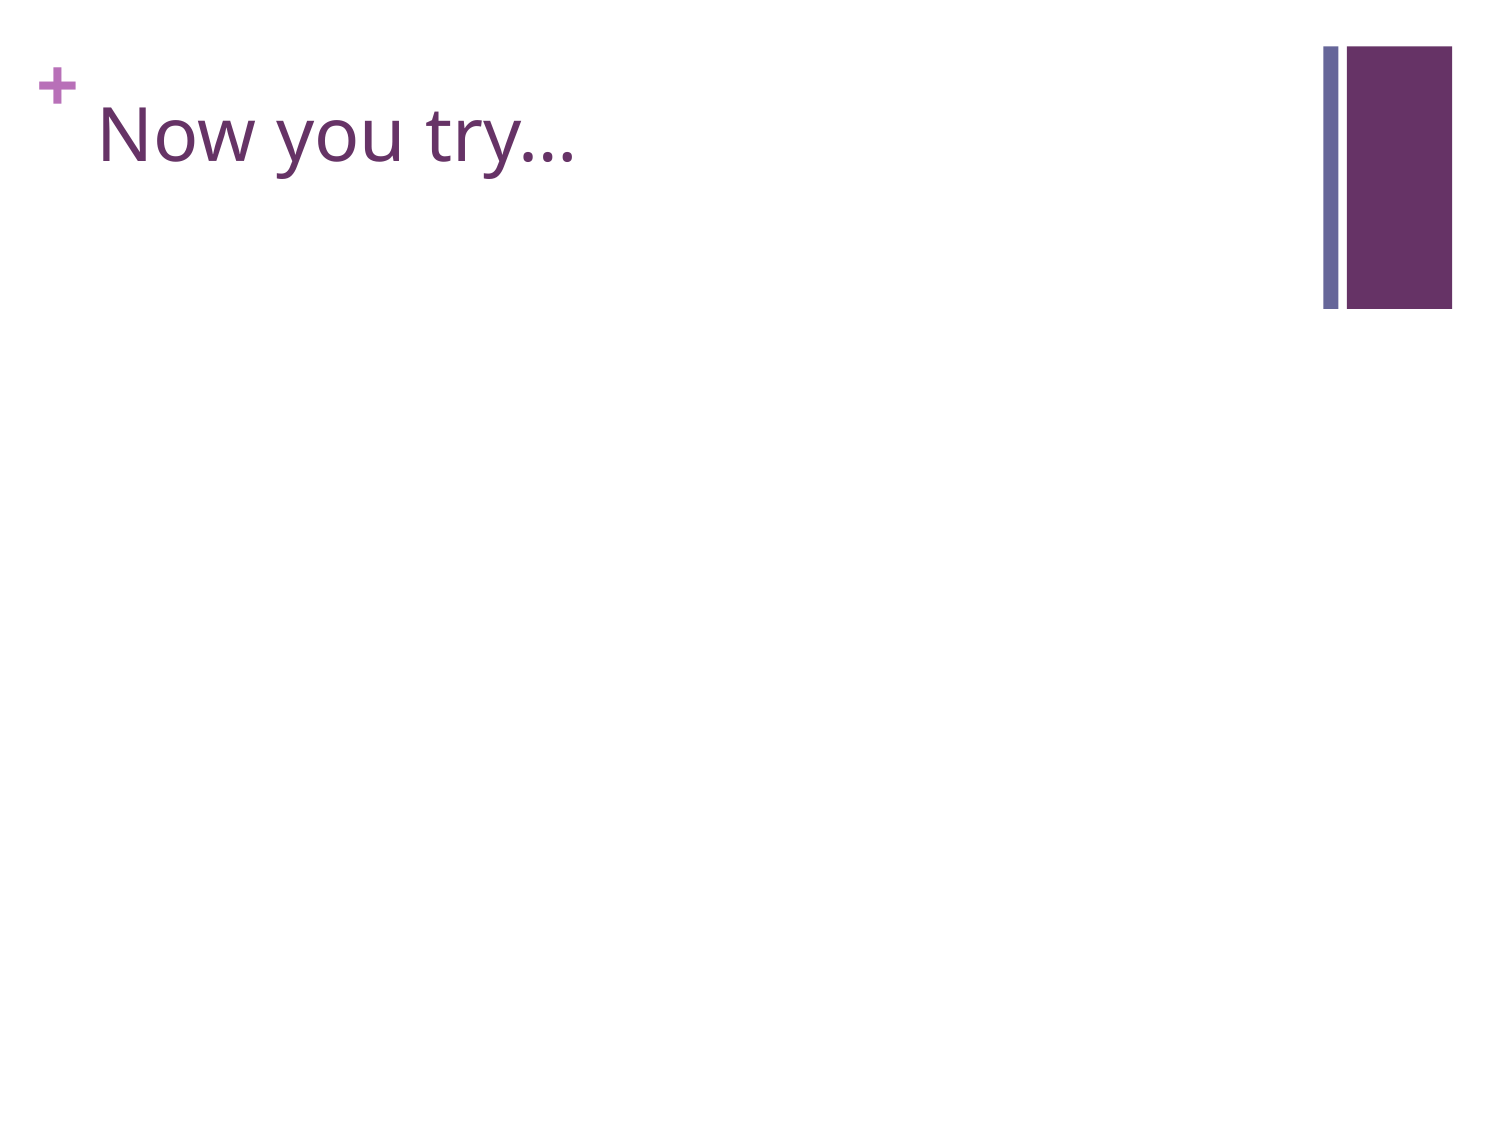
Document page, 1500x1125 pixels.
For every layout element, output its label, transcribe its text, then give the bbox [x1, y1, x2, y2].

title Now you try… [81, 79, 1322, 263]
